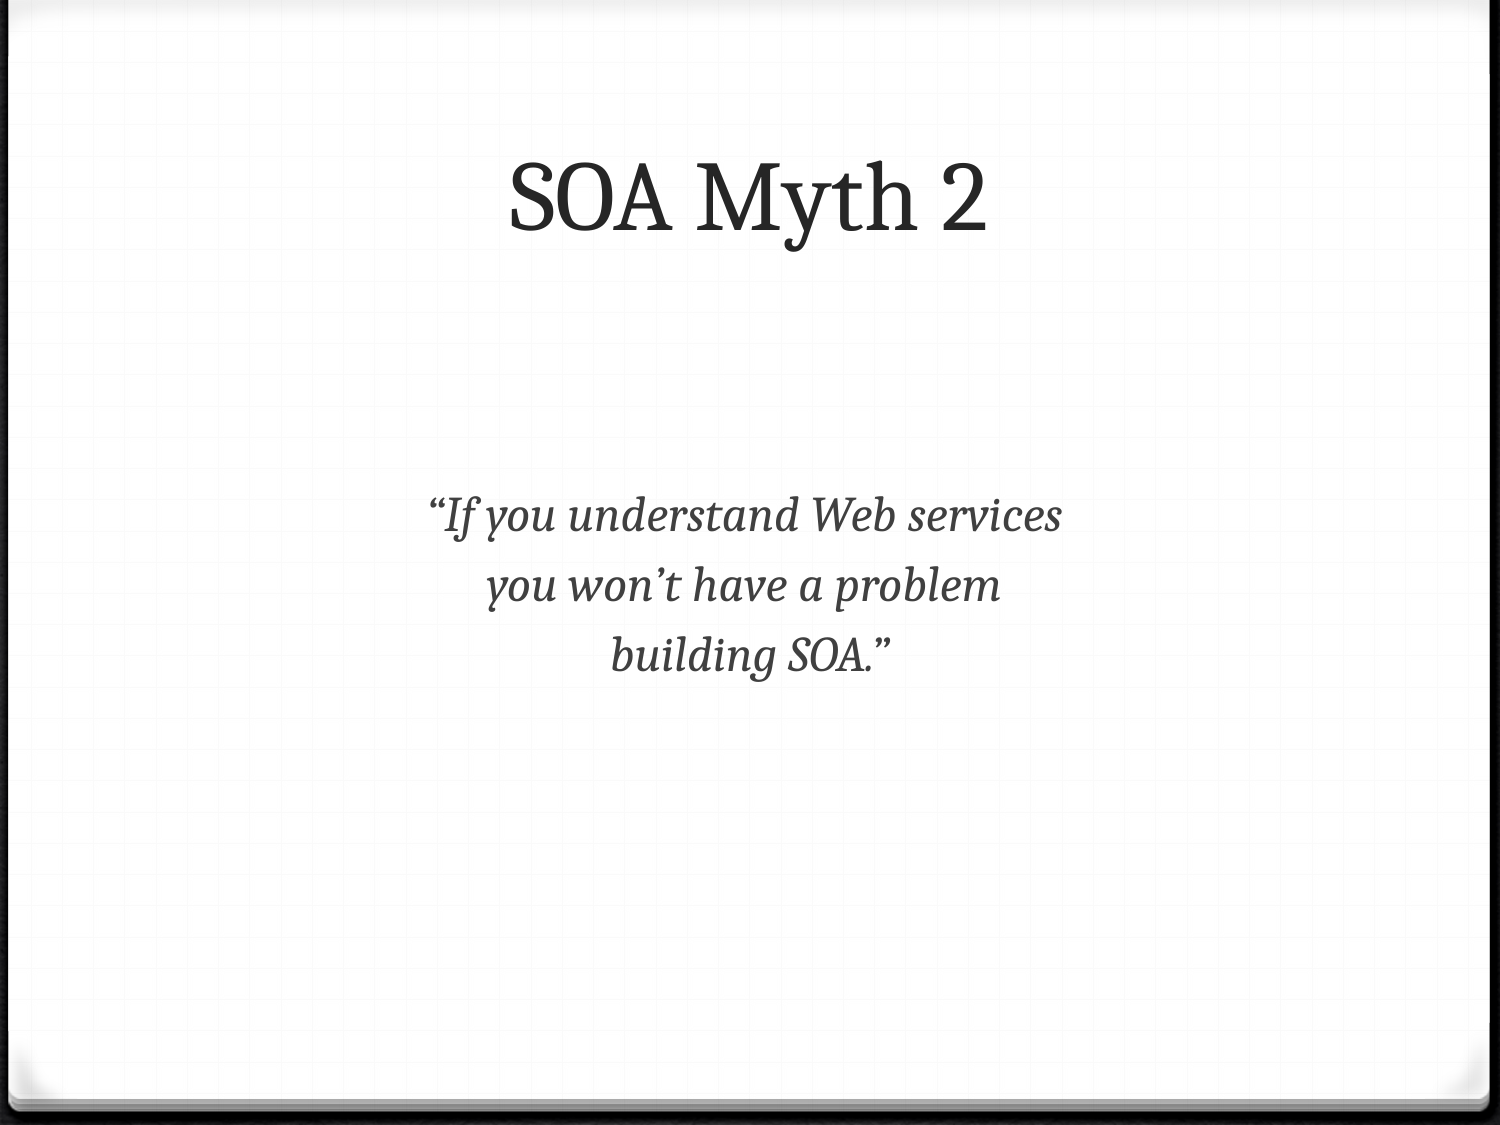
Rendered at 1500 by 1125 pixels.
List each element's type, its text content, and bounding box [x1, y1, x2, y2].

title SOA Myth 2 [90, 71, 1410, 309]
list “If you understand Web services you won’t have a problem building SOA.” [137, 334, 1363, 983]
picture [0, 0, 1500, 1125]
